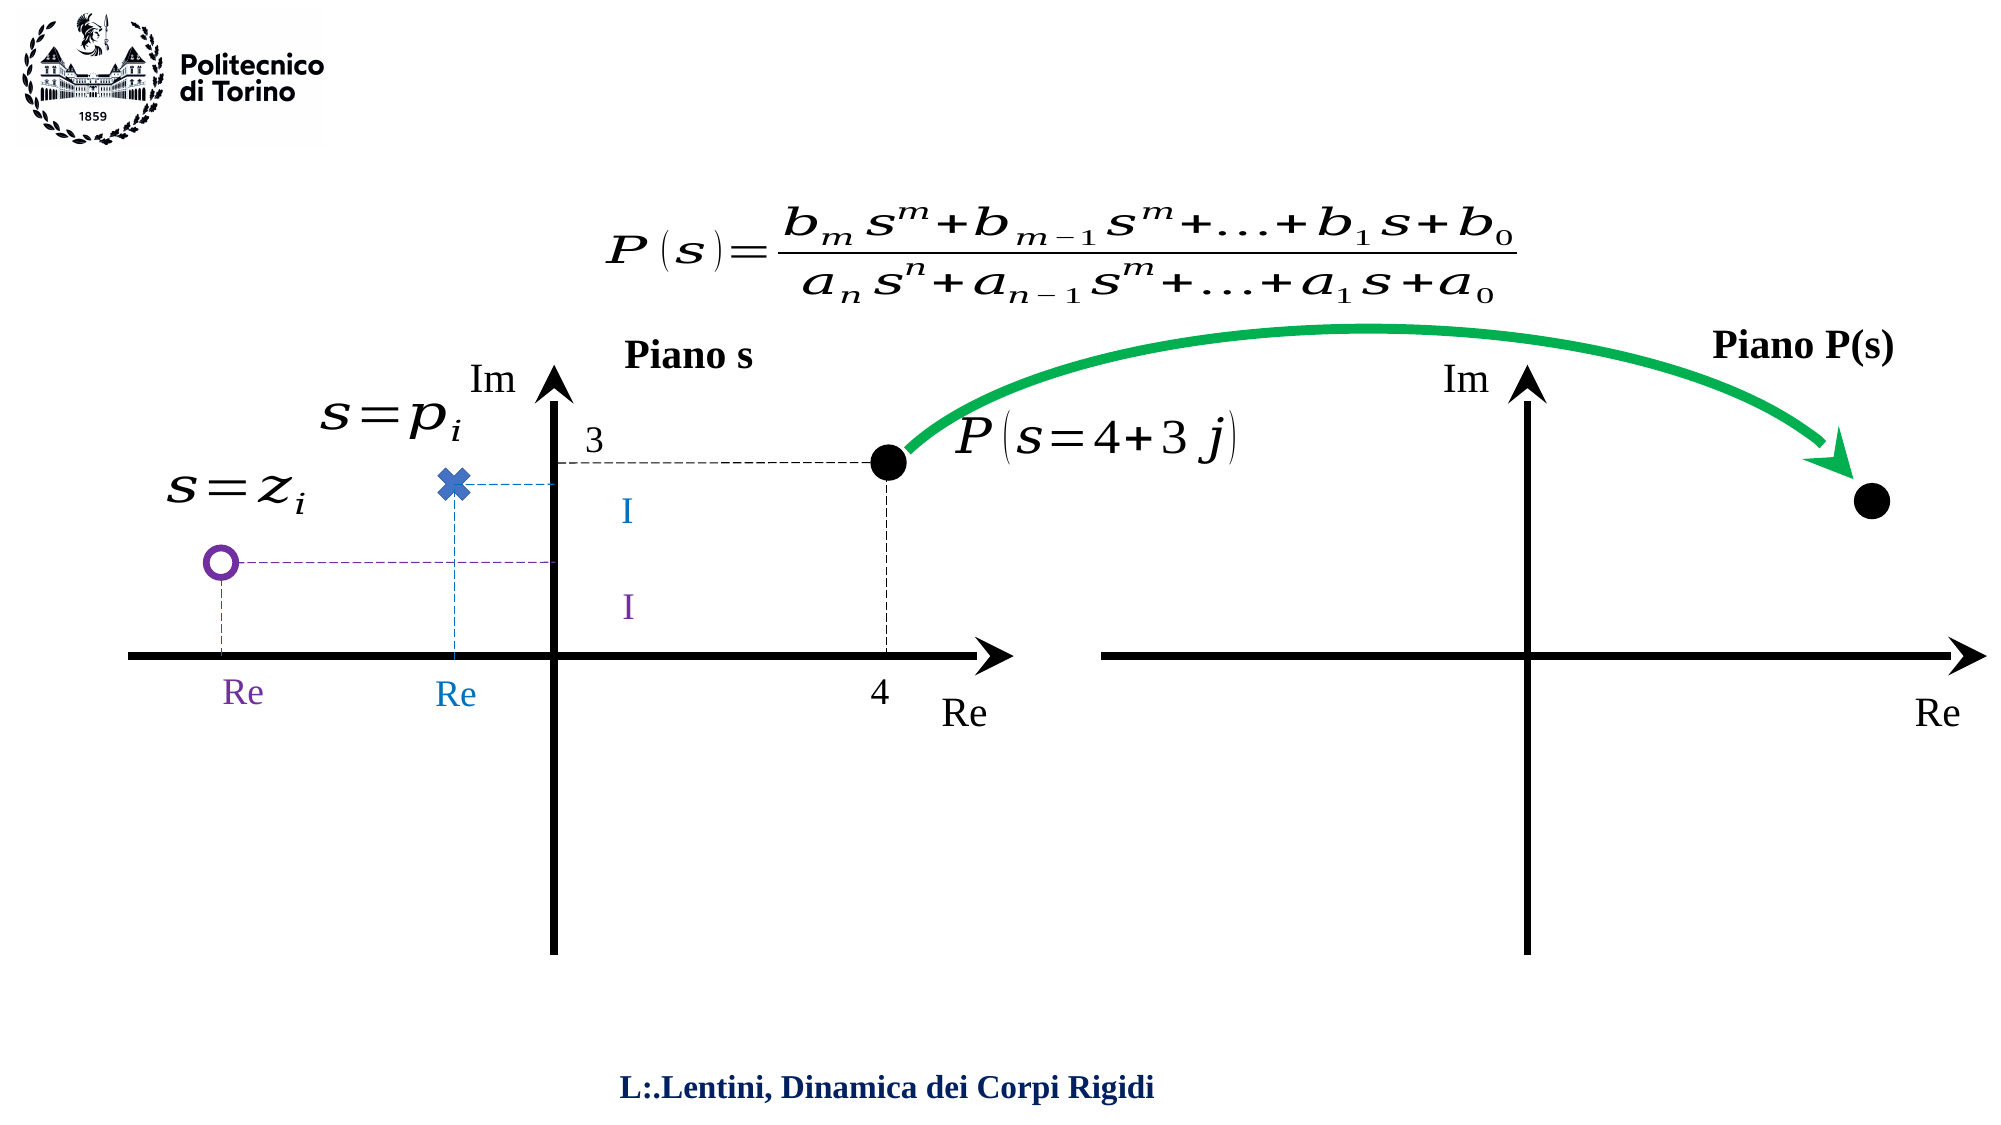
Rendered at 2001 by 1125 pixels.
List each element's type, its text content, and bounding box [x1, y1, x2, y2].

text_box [1101, 309, 2000, 956]
text_box L:.Lentini, Dinamica dei Corpi Rigidi [0, 1057, 1776, 1113]
text_box [1027, 359, 1101, 484]
picture [17, 8, 325, 148]
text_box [127, 319, 1027, 956]
